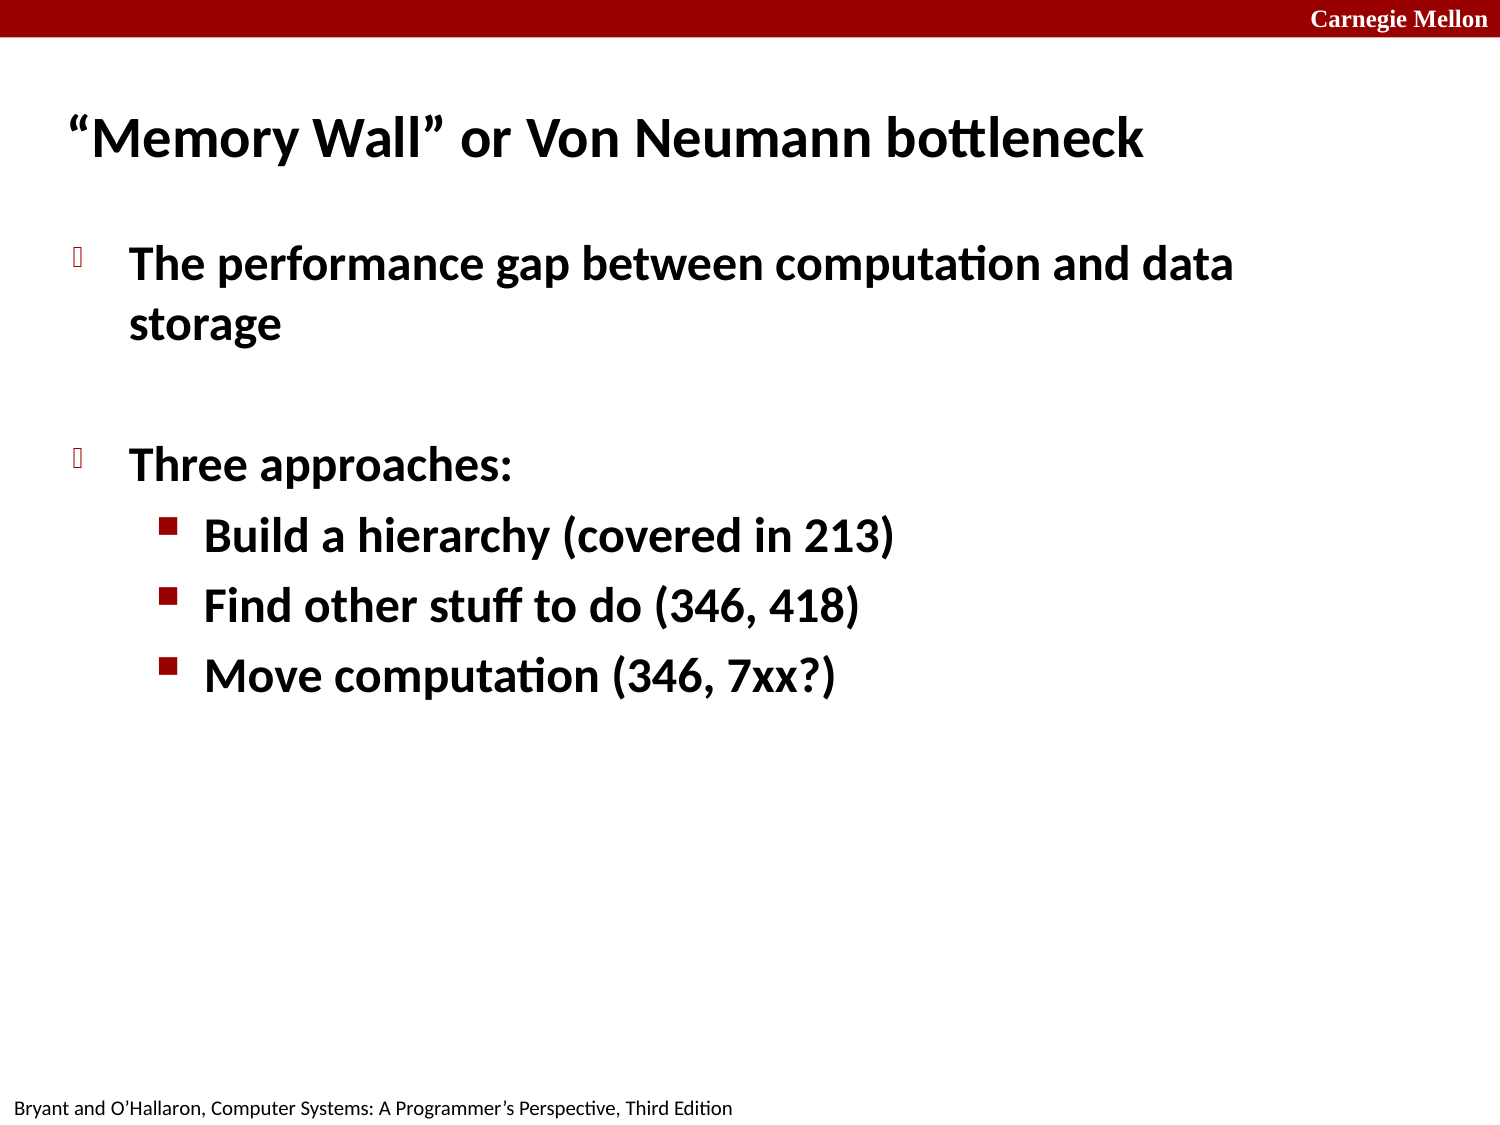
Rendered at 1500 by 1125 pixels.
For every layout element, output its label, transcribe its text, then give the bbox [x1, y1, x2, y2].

list The performance gap between computation and data storage Three approaches: Build a hierarchy (covered in 213) Find other stuff to do (346, 418) Move computation (346, 7xx?) [64, 222, 1361, 1040]
title “Memory Wall” or Von Neumann bottleneck [58, 70, 1411, 197]
